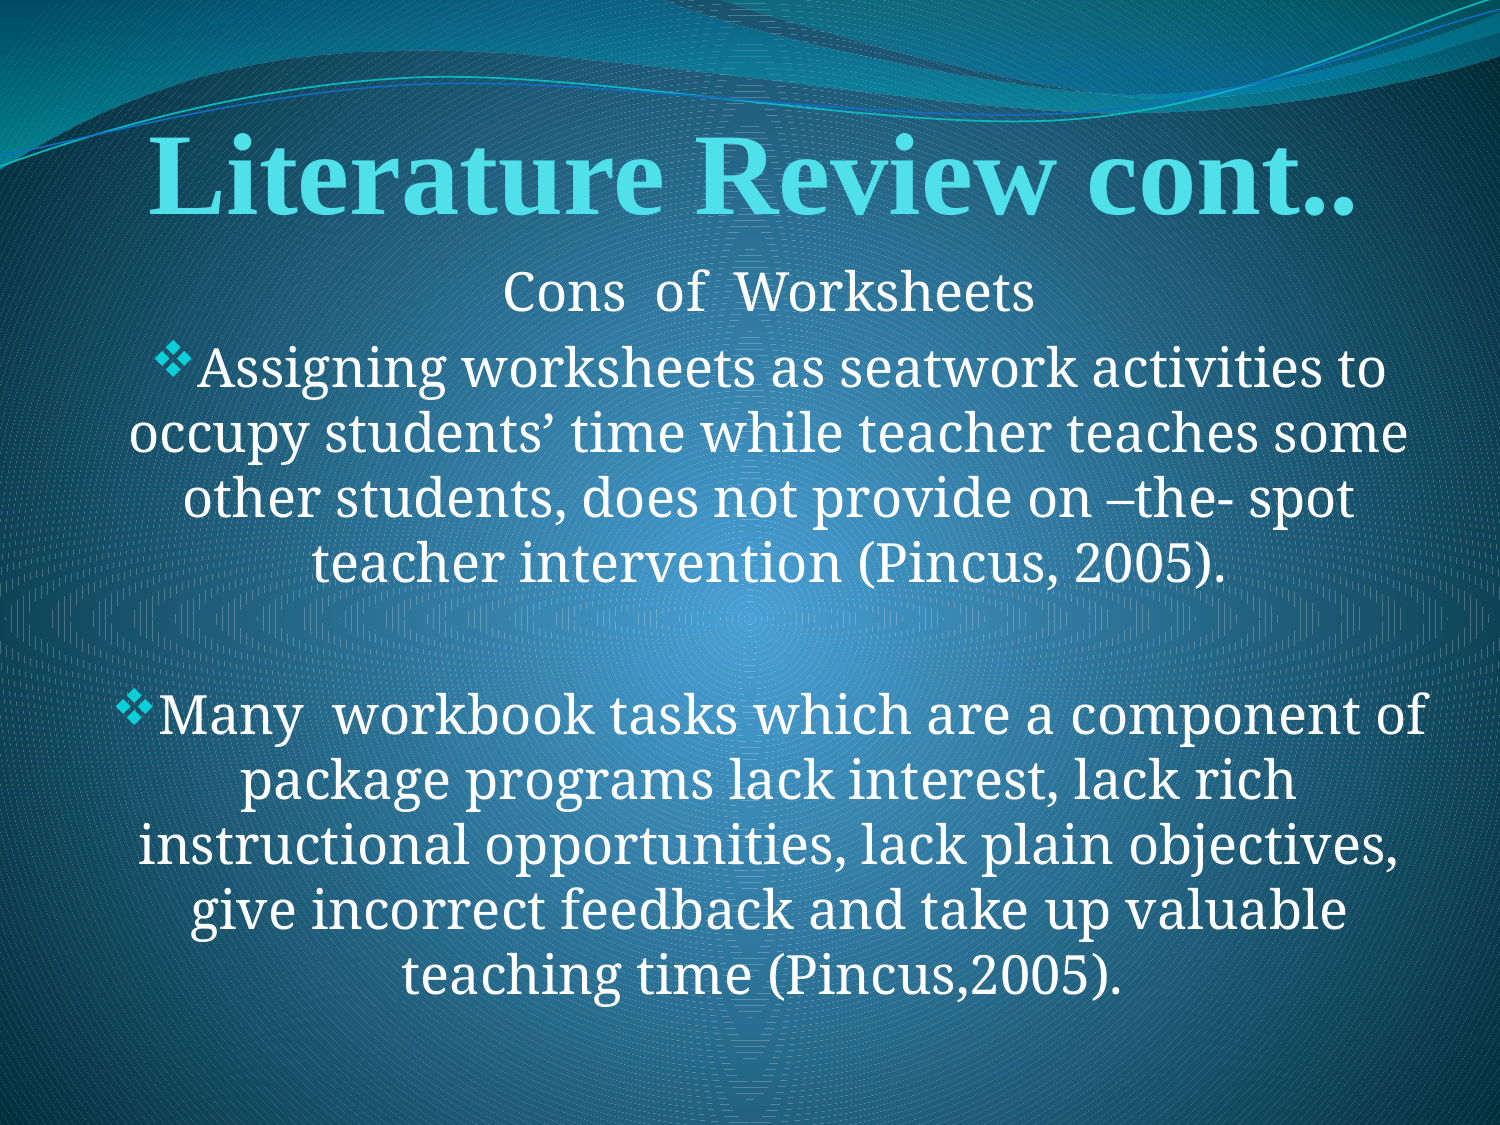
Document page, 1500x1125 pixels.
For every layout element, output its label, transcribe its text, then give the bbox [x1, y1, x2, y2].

subtitle Cons of Worksheets Assigning worksheets as seatwork activities to occupy students’ time while teacher teaches some other students, does not provide on –the- spot teacher intervention (Pincus, 2005). Many workbook tasks which are a component of package programs lack interest, lack rich instructional opportunities, lack plain objectives, give incorrect feedback and take up valuable teaching time (Pincus,2005). [87, 249, 1463, 1088]
title Literature Review cont.. [75, 75, 1363, 238]
